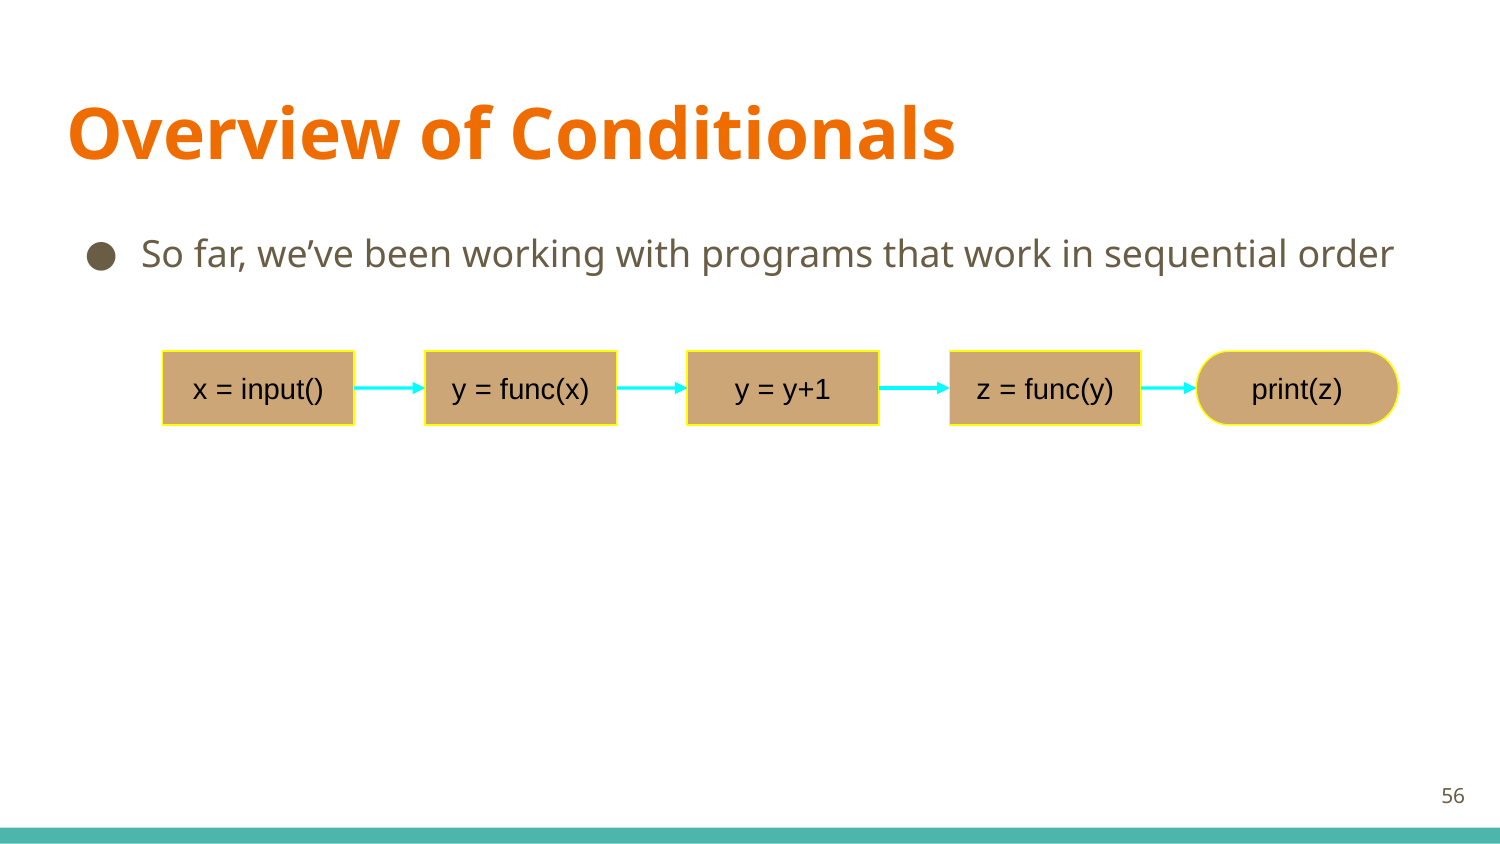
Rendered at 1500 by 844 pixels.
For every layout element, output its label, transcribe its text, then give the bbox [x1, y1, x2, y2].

text_box x = input() [162, 351, 355, 425]
text_box print(z) [1196, 351, 1399, 425]
slide_number ‹#› [1389, 764, 1480, 830]
text_box z = func(y) [949, 351, 1142, 425]
title Overview of Conditionals [51, 72, 1449, 189]
text_box y = y+1 [687, 351, 879, 425]
list So far, we’ve been working with programs that work in sequential order [51, 207, 1449, 750]
text_box y = func(x) [424, 351, 617, 425]
